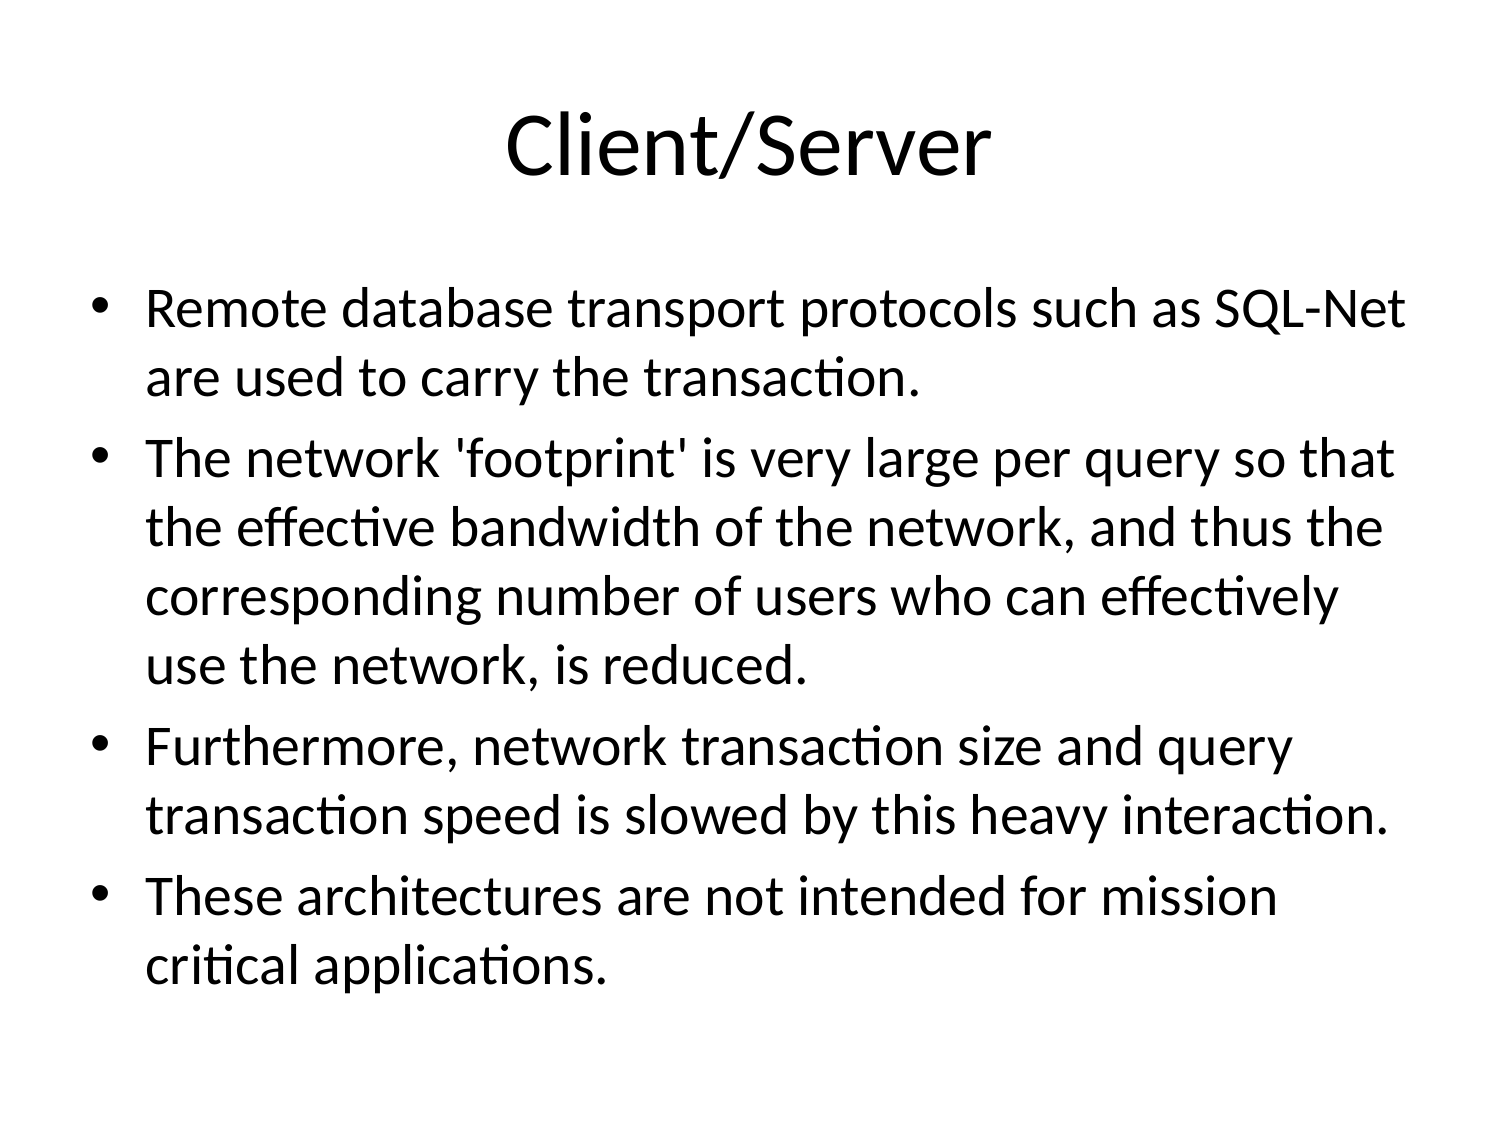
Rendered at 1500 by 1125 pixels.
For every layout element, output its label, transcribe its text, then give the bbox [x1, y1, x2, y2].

title Client/Server [75, 45, 1425, 233]
list Remote database transport protocols such as SQL-Net are used to carry the transaction. The network 'footprint' is very large per query so that the effective bandwidth of the network, and thus the corresponding number of users who can effectively use the network, is reduced. Furthermore, network transaction size and query transaction speed is slowed by this heavy interaction. These architectures are not intended for mission critical applications. [75, 262, 1425, 1005]
